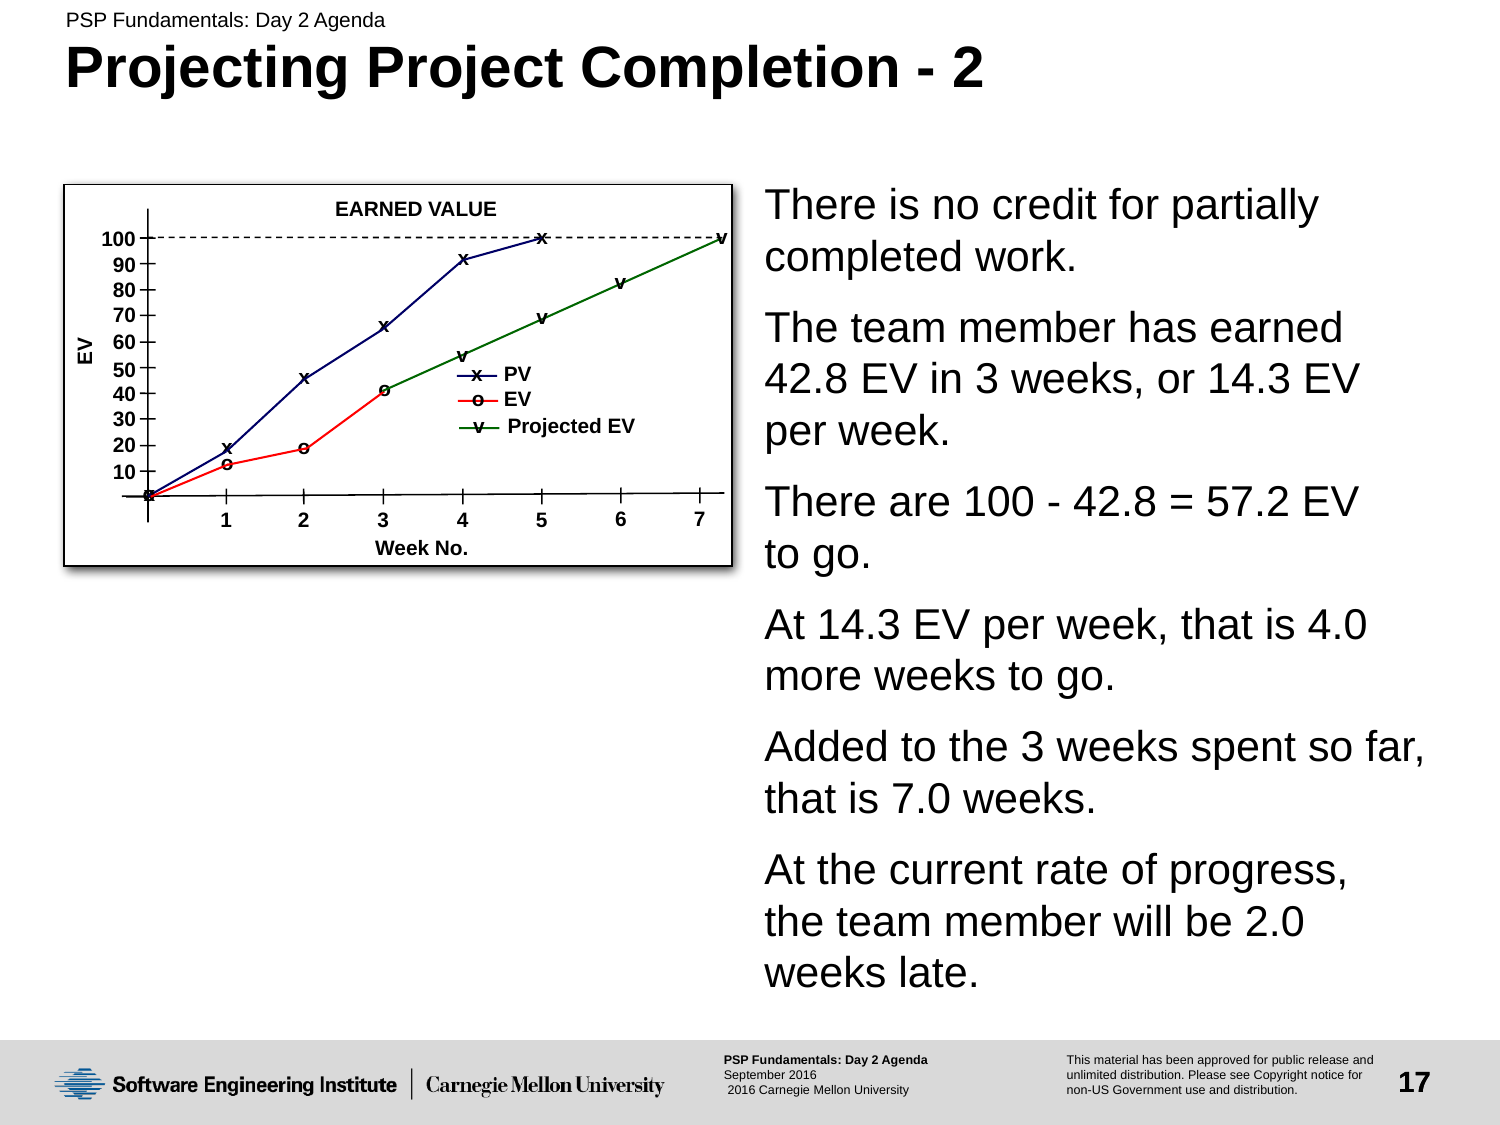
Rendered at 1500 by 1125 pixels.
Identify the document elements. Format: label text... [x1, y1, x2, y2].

picture [46, 1061, 673, 1104]
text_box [63, 184, 744, 570]
list There is no credit for partially completed work. The team member has earned 42.8 EV in 3 weeks, or 14.3 EV per week. There are 100 - 42.8 = 57.2 EV to go. At 14.3 EV per week, that is 4.0 more weeks to go. Added to the 3 weeks spent so far, that is 7.0 weeks. At the current rate of progress, the team member will be 2.0 weeks late. [764, 176, 1432, 1023]
title Projecting Project Completion - 2 [65, 37, 1430, 148]
